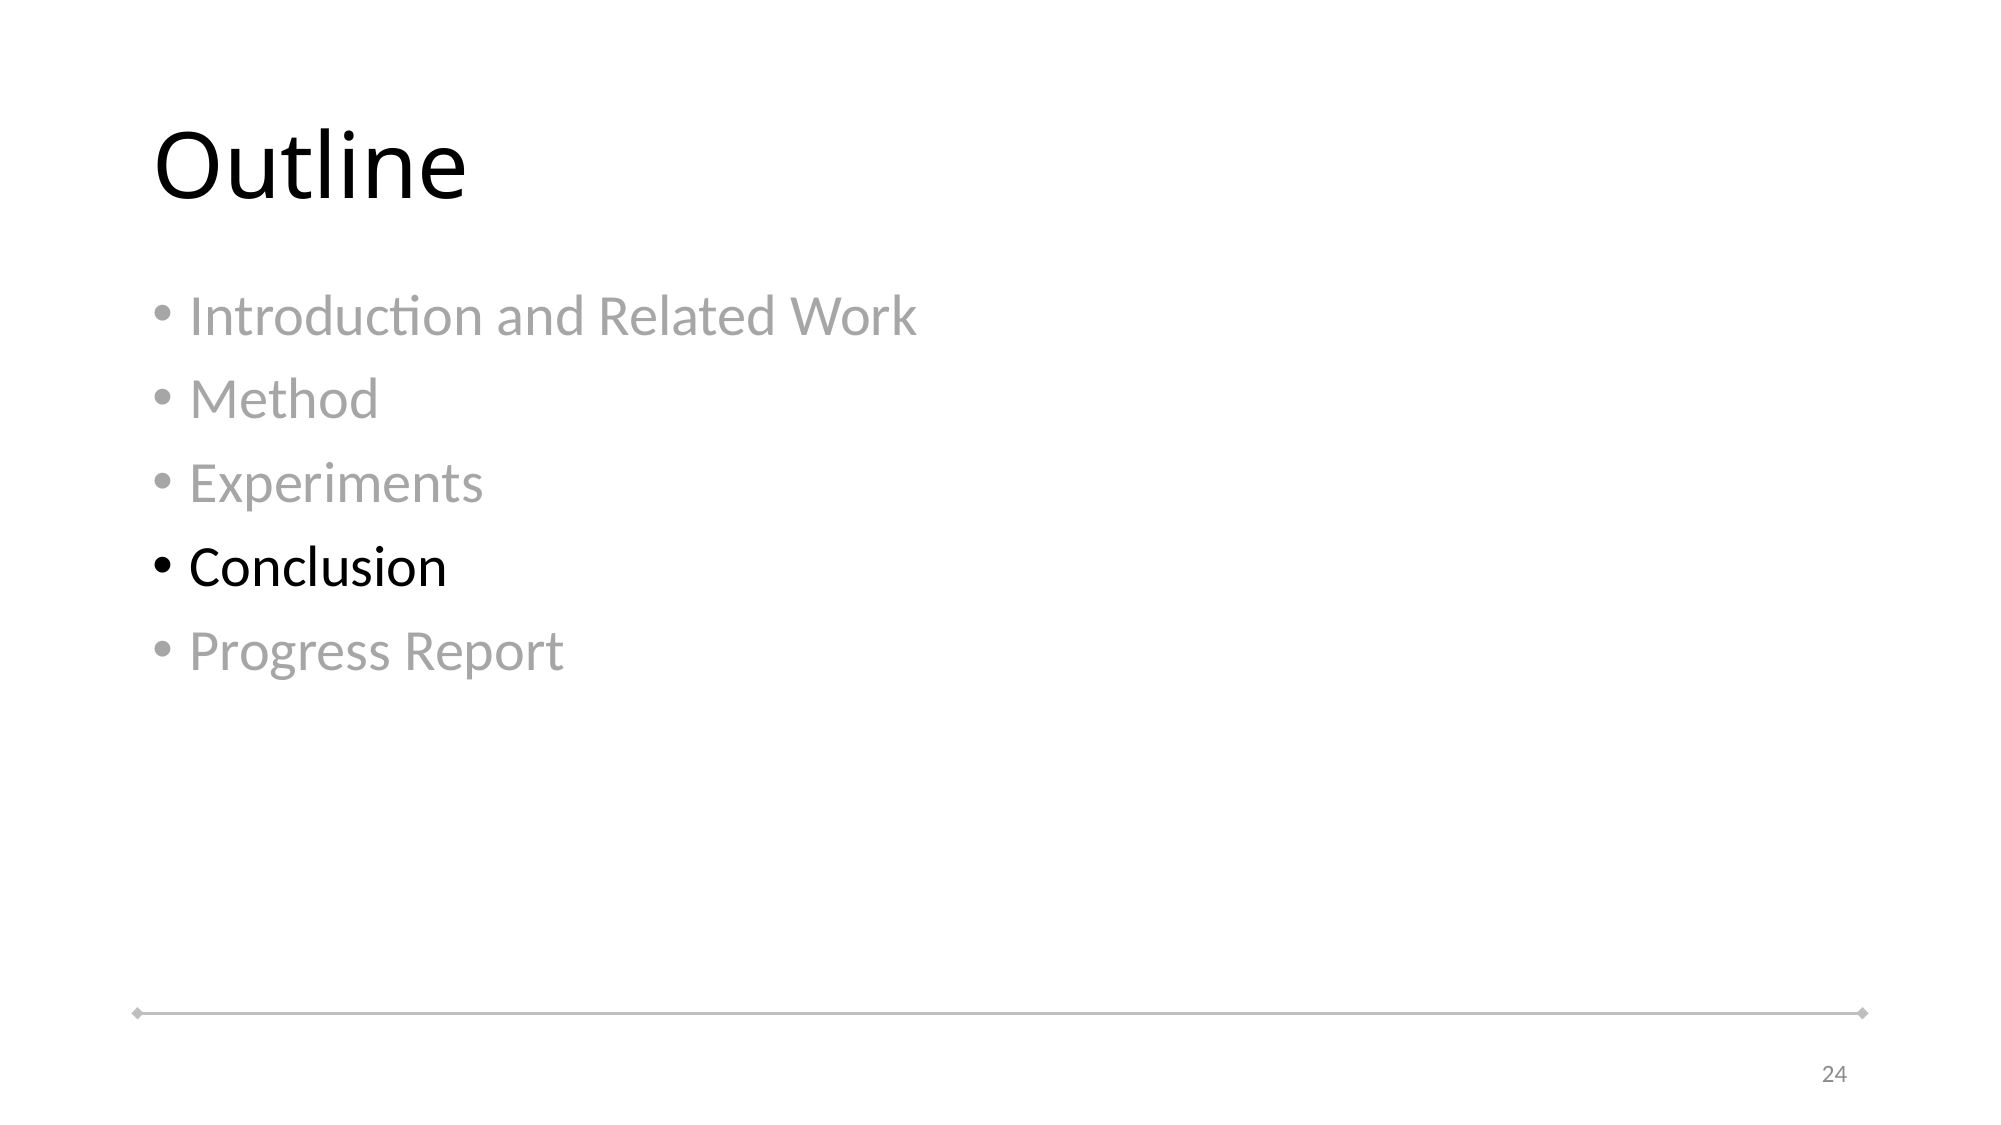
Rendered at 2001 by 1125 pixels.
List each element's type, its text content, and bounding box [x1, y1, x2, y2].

title Outline [137, 59, 1863, 277]
slide_number 24 [1412, 1042, 1863, 1103]
list Introduction and Related Work Method Experiments Conclusion Progress Report [137, 277, 1863, 1012]
